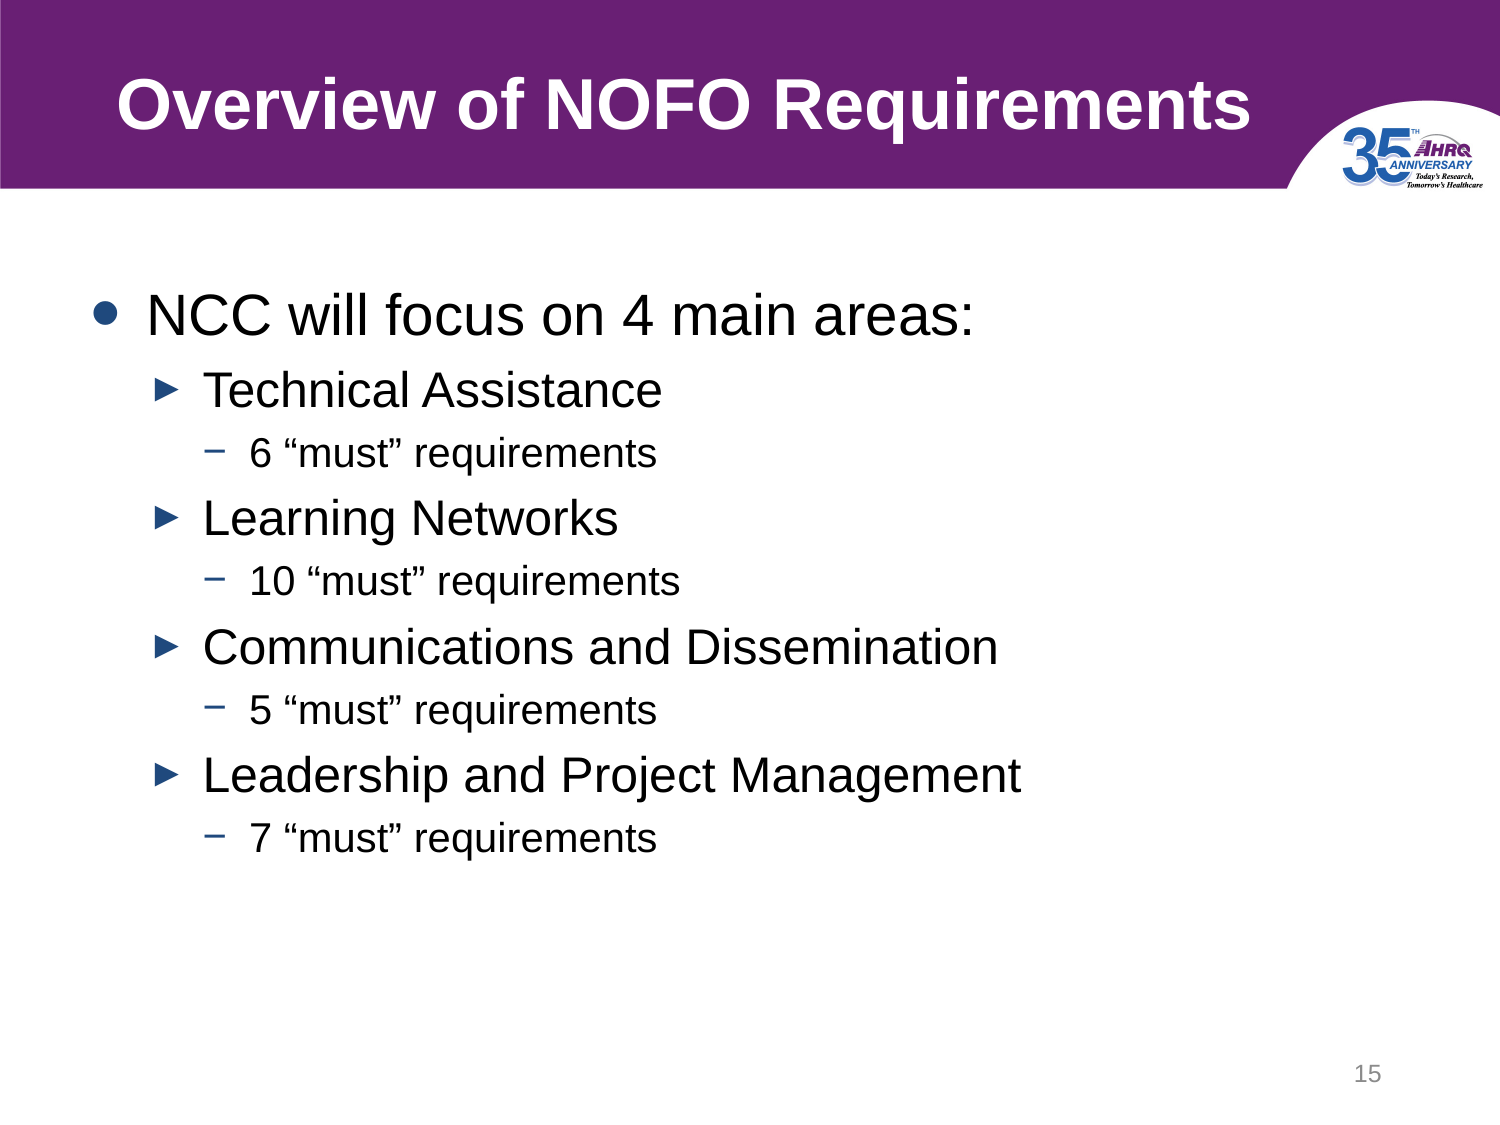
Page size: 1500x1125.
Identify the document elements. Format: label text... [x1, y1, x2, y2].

list NCC will focus on 4 main areas: Technical Assistance​ 6 “must” requirements Learning Networks 10 “must” requirements Communications and Dissemination​ 5 “must” requirements Leadership and Project Management​ 7 “must” requirements [75, 270, 1425, 1013]
picture [0, 0, 1500, 1125]
title Overview of NOFO Requirements [75, 50, 1294, 152]
slide_number 15 [1059, 1042, 1397, 1103]
